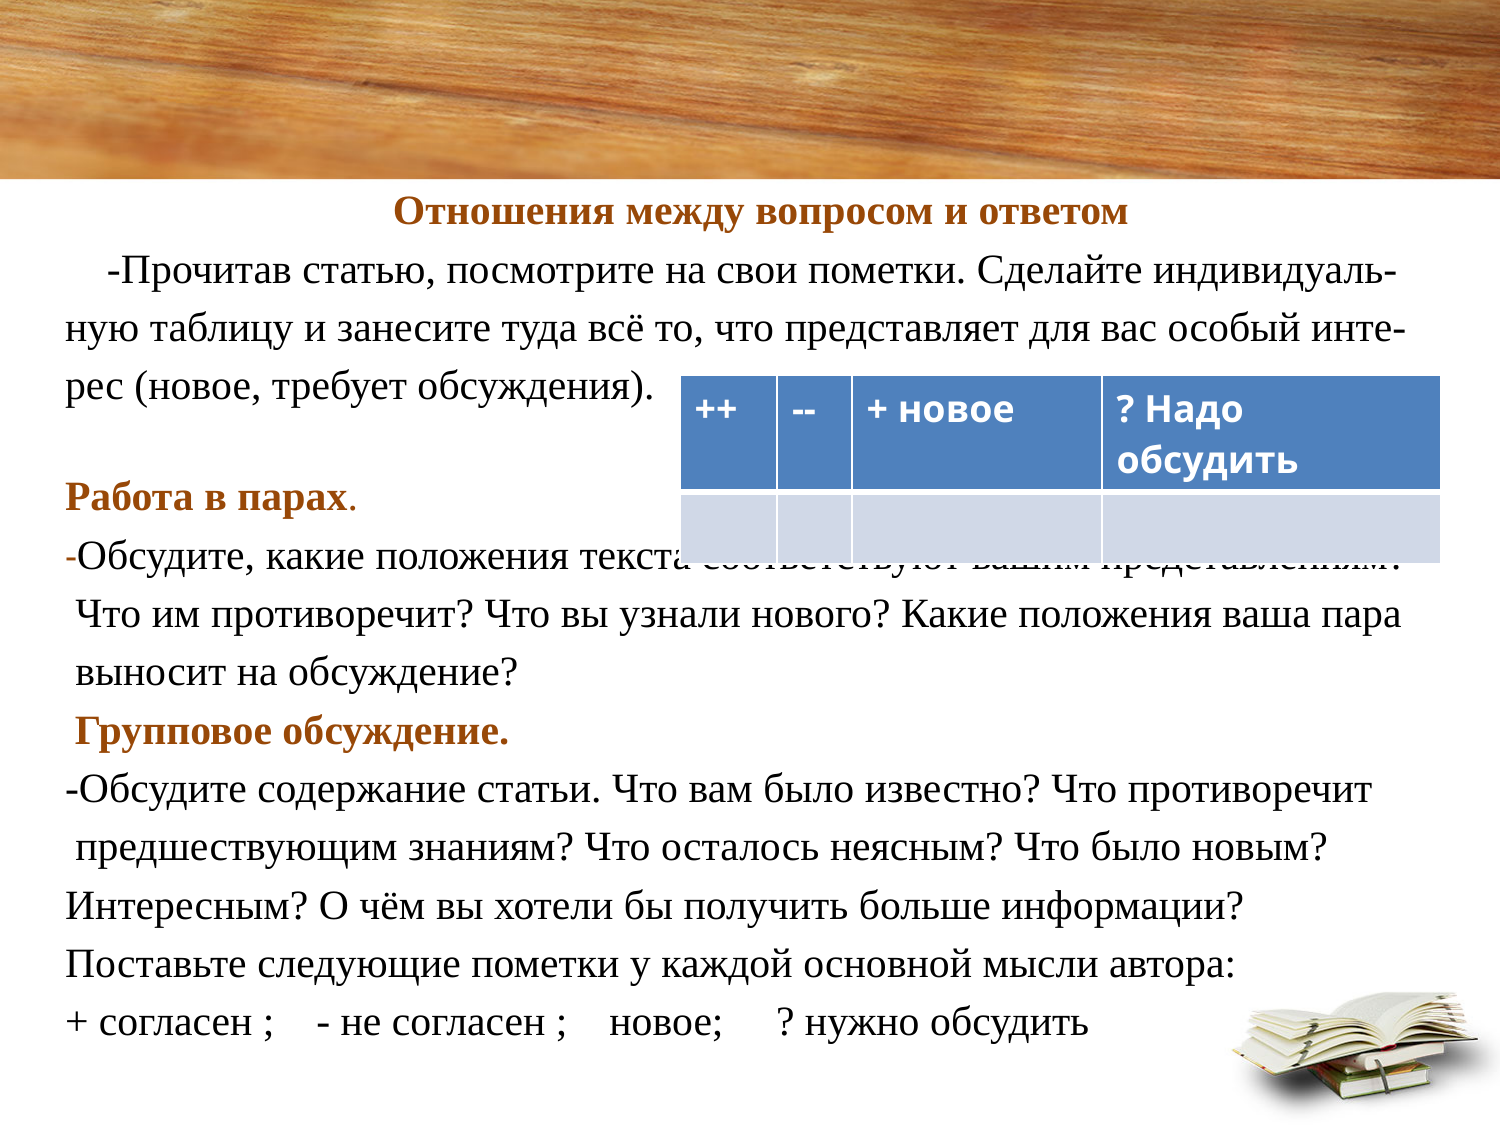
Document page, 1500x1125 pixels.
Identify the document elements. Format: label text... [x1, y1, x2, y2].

table_cell [853, 495, 1101, 563]
picture [0, 0, 1500, 1125]
table_header -- [778, 376, 851, 489]
table_cell [1103, 495, 1440, 563]
list Отношения между вопросом и ответом -Прочитав статью, посмотрите на свои пометки. Сделайте индивидуаль- ную таблицу и занесите туда всё то, что представляет для вас особый инте- рес (новое, требует обсуждения). Работа в парах. -Обсудите, какие положения текста соответствуют вашим представлениям? Что им противоречит? Что вы узнали нового? Какие положения ваша пара выносит на обсуждение? Групповое обсуждение. -Обсудите содержание статьи. Что вам было известно? Что противоречит предшествующим знаниям? Что осталось неясным? Что было новым? Интересным? О чём вы хотели бы получить больше информации? Поставьте следующие пометки у каждой основной мысли автора: + согласен ; - не согласен ; новое; ? нужно обсудить [0, 175, 1465, 965]
table_cell [778, 495, 851, 563]
table_cell [681, 495, 776, 563]
table_header + новое [853, 376, 1101, 489]
table_header ? Надо обсудить [1103, 376, 1440, 489]
table_header ++ [681, 376, 776, 489]
